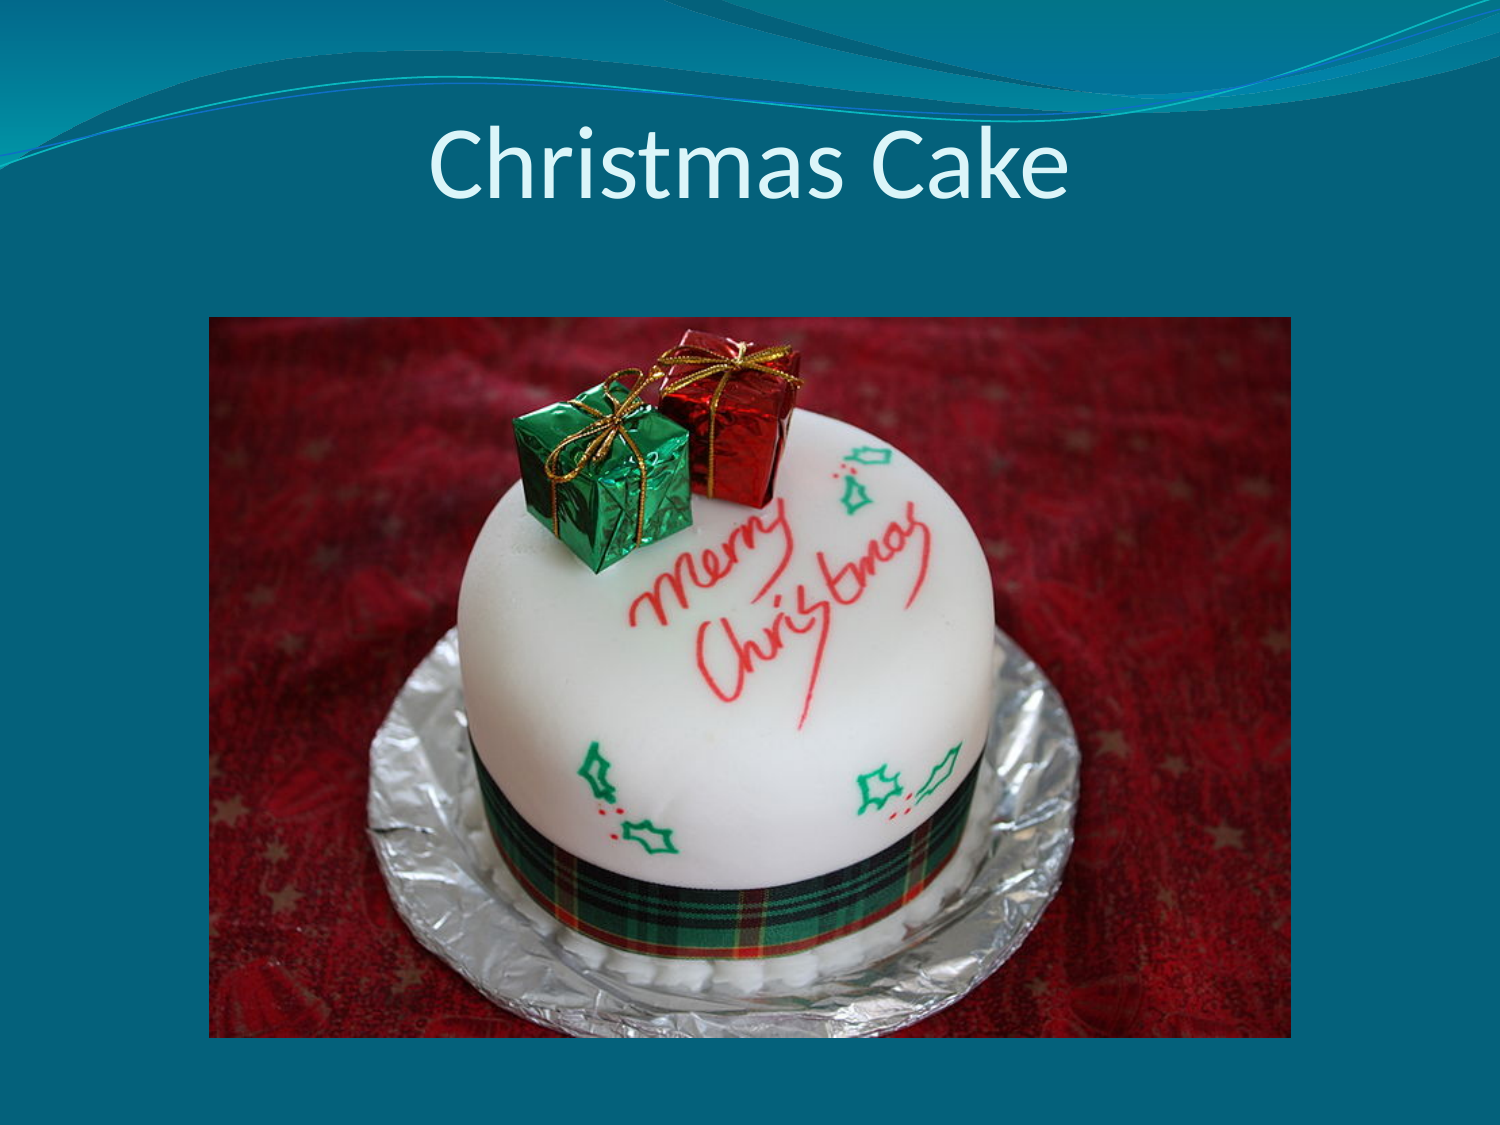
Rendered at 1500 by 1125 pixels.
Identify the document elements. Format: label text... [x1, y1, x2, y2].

title Christmas Cake [75, 54, 1425, 220]
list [209, 317, 1291, 1038]
